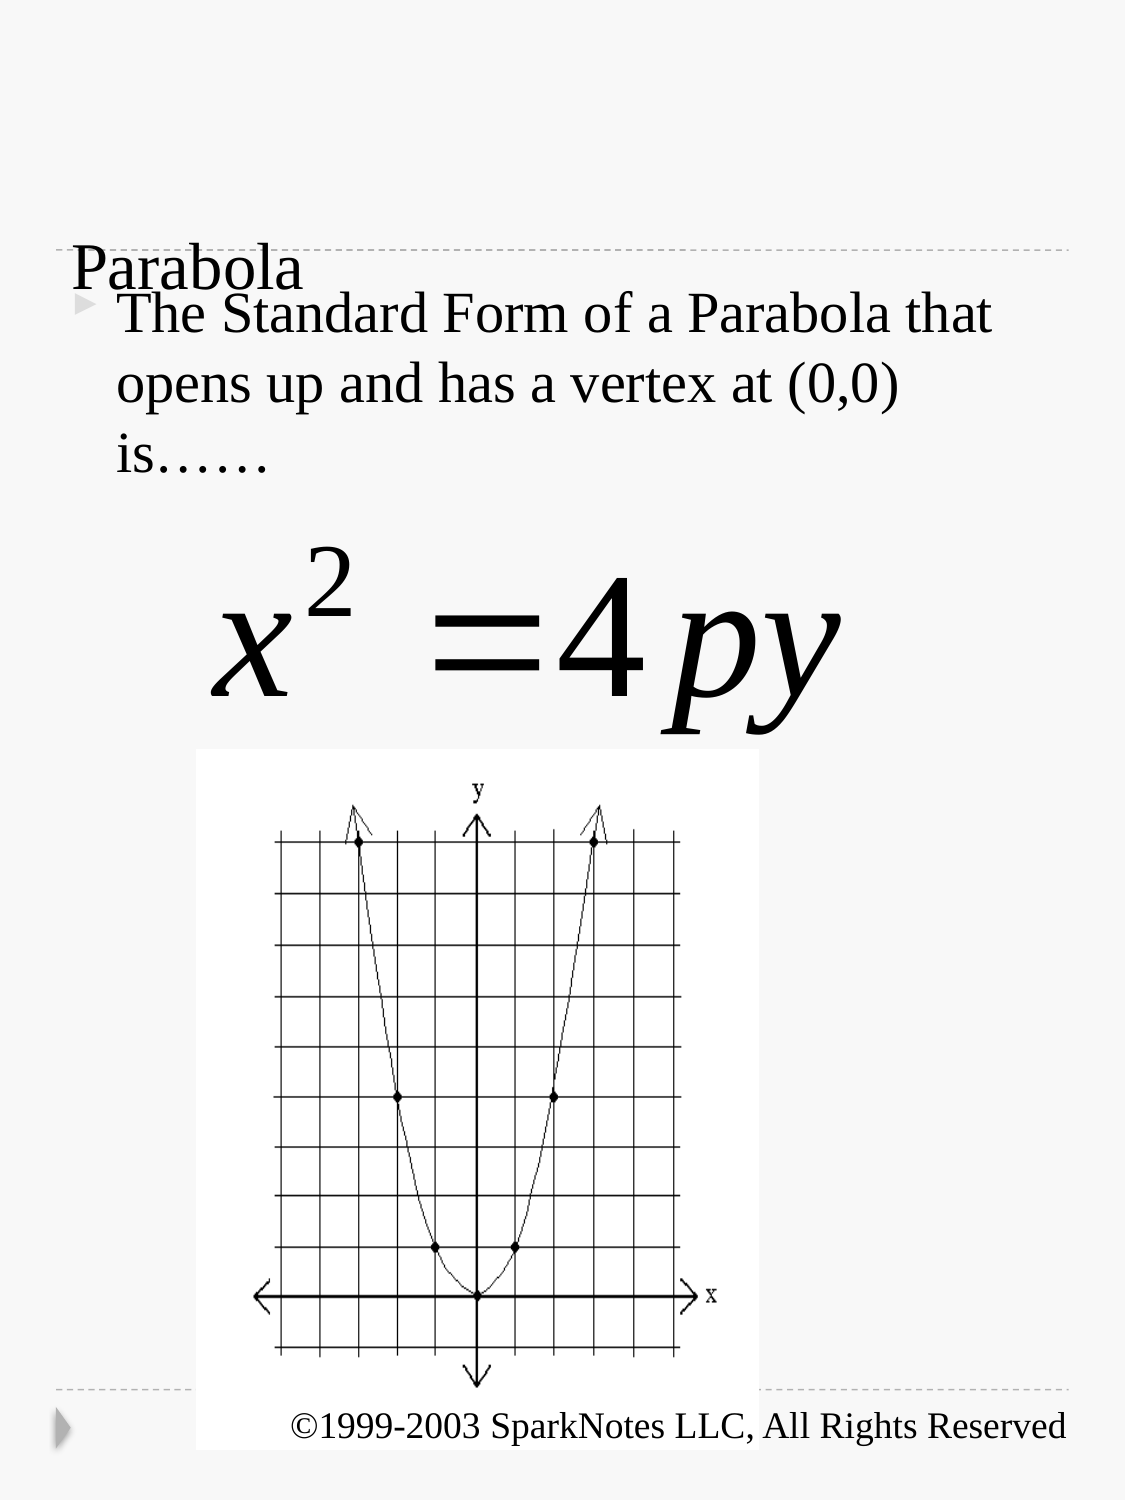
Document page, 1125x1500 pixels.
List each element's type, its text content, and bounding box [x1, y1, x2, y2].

text_box ©1999-2003 SparkNotes LLC, All Rights Reserved [764, 1393, 1093, 1454]
picture [196, 749, 759, 1451]
title Parabola [56, 60, 1069, 266]
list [177, 501, 882, 772]
list The Standard Form of a Parabola that opens up and has a vertex at (0,0) is…… [56, 266, 1069, 829]
